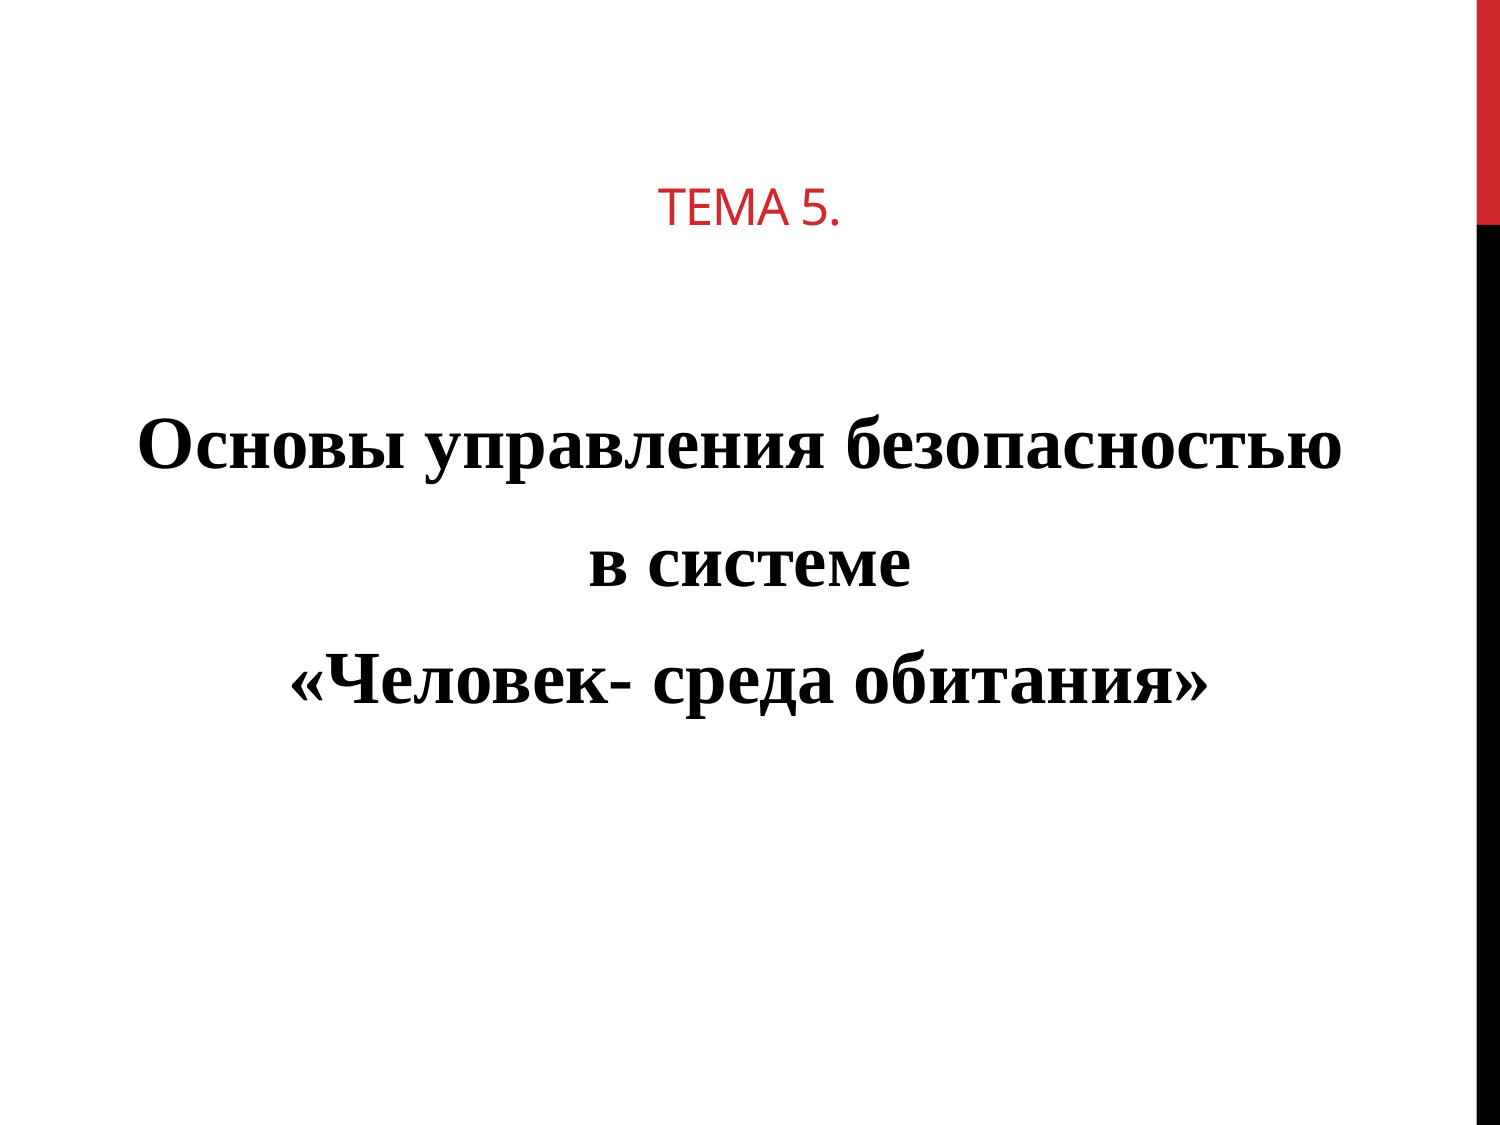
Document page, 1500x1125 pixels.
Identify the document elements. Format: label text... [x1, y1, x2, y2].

list Основы управления безопасностью в системе «Человек- среда обитания» [75, 308, 1425, 858]
title Тема 5. [75, 43, 1425, 244]
